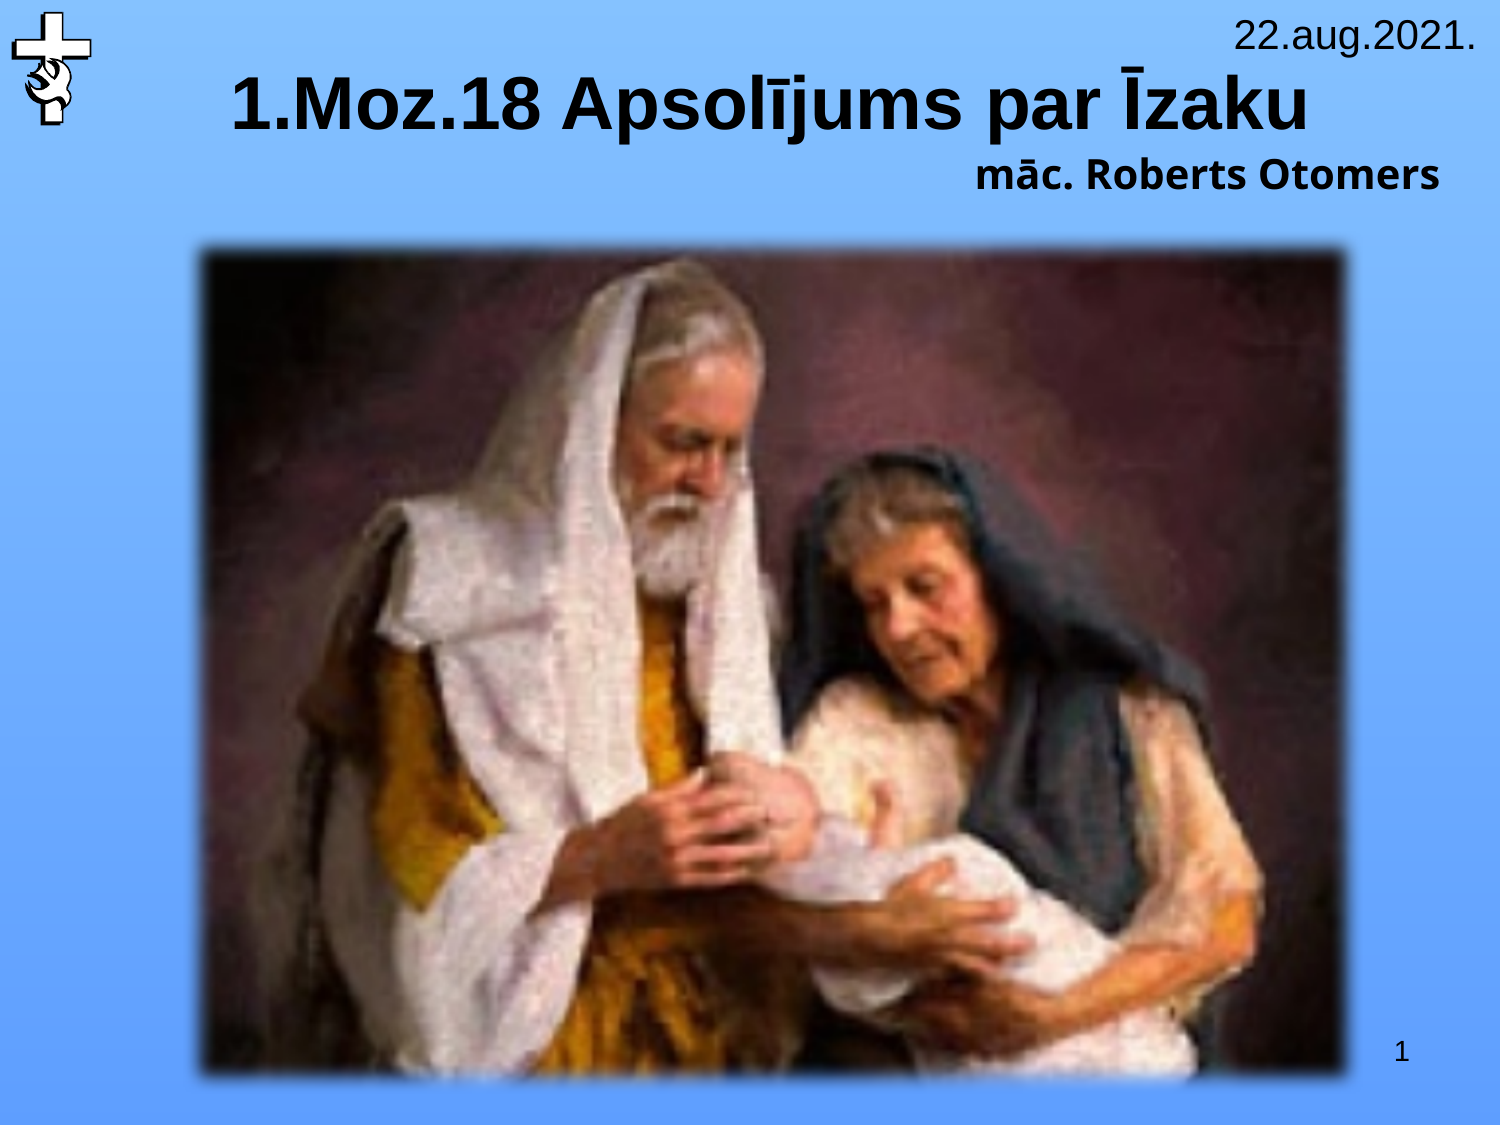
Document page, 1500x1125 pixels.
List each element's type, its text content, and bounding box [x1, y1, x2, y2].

picture [182, 231, 1365, 1095]
title 1.Moz.18 Apsolījums par Īzaku [40, 11, 1500, 188]
text_box 22.aug.2021. [1218, 0, 1500, 65]
text_box māc. Roberts Otomers [915, 140, 1500, 206]
slide_number 1 [1362, 1024, 1426, 1103]
picture [11, 11, 92, 126]
